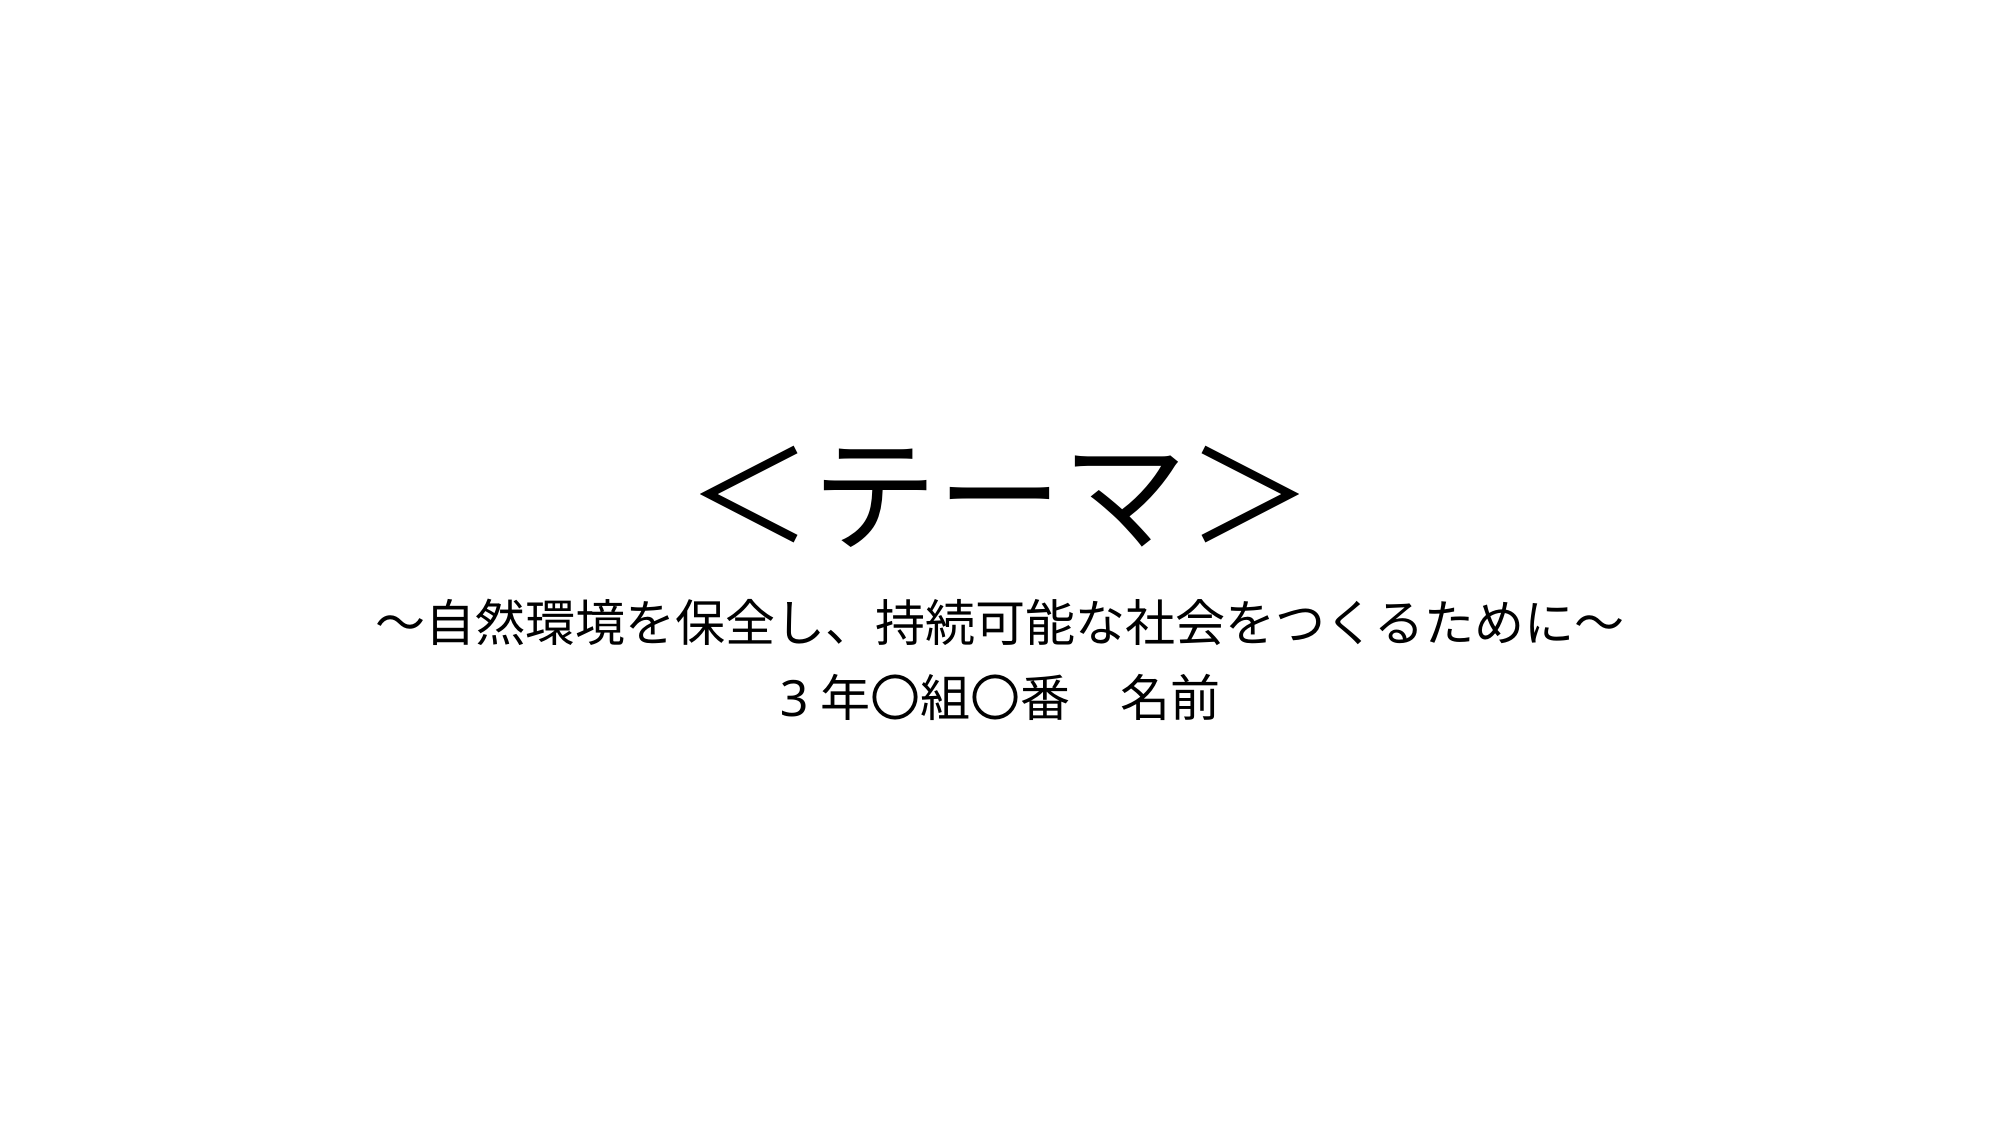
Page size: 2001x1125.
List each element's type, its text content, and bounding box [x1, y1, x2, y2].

title ＜テーマ＞ [249, 184, 1750, 576]
subtitle ～自然環境を保全し、持続可能な社会をつくるために～ 3年〇組〇番 名前 [249, 590, 1750, 863]
